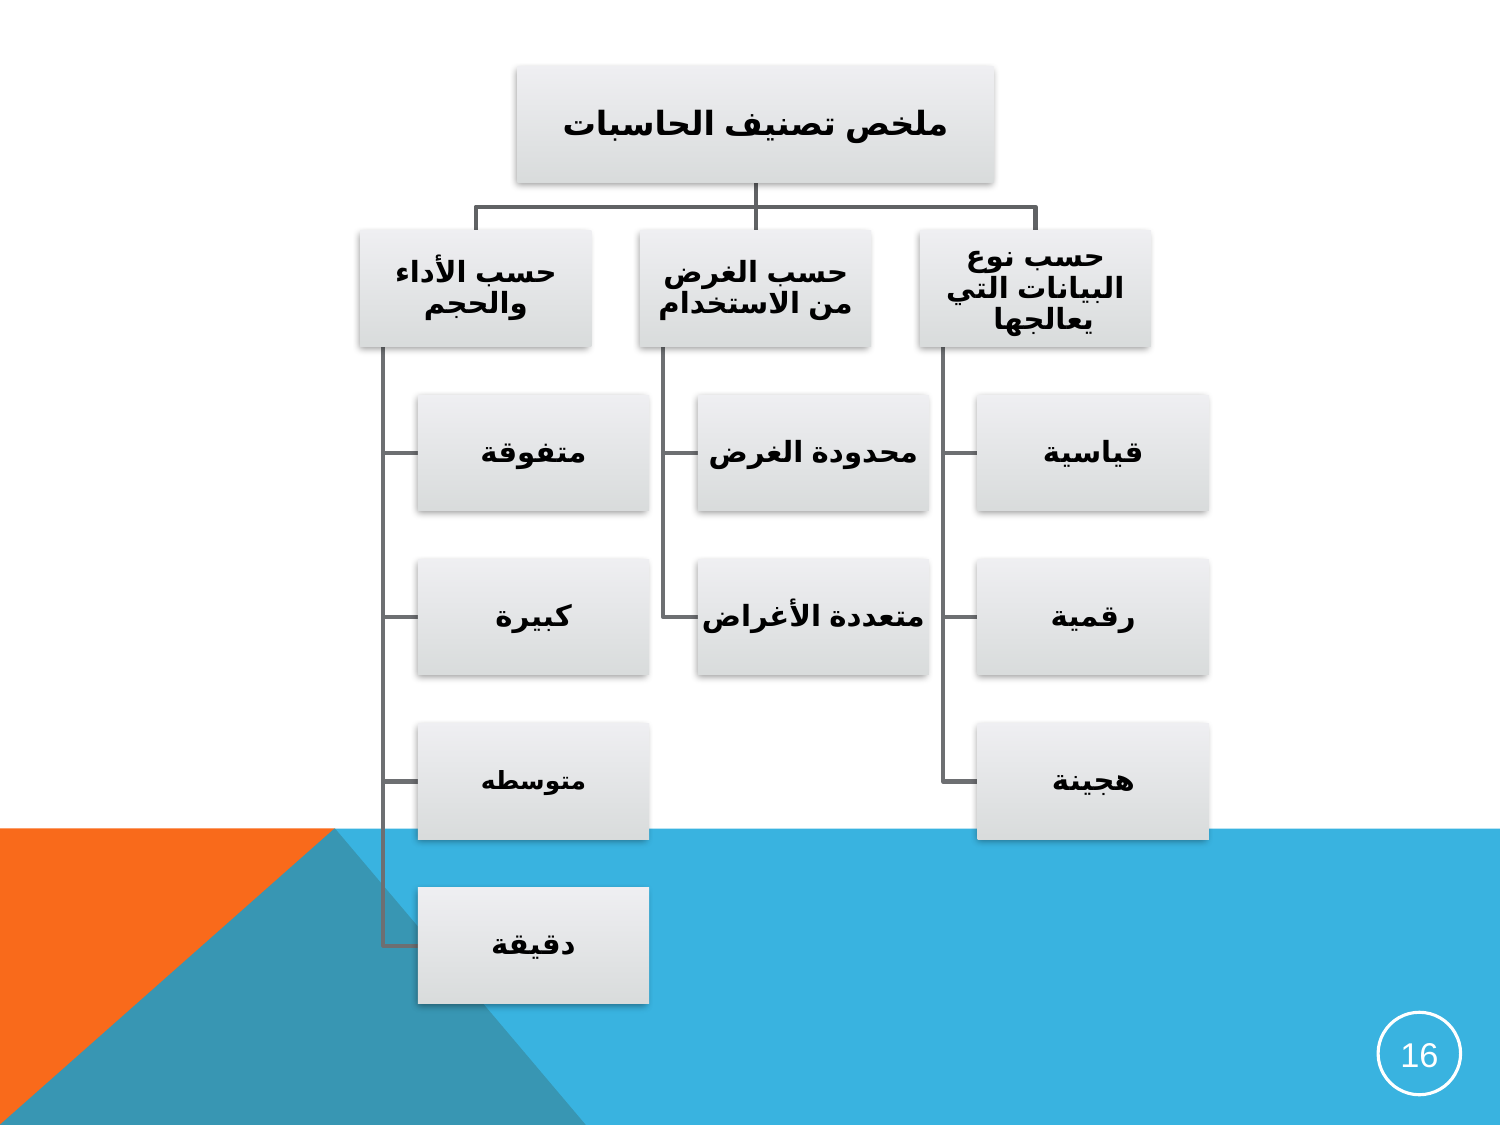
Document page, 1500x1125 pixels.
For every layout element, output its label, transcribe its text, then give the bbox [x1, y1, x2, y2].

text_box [0, 66, 1500, 1005]
slide_number 16 [1376, 1010, 1463, 1097]
